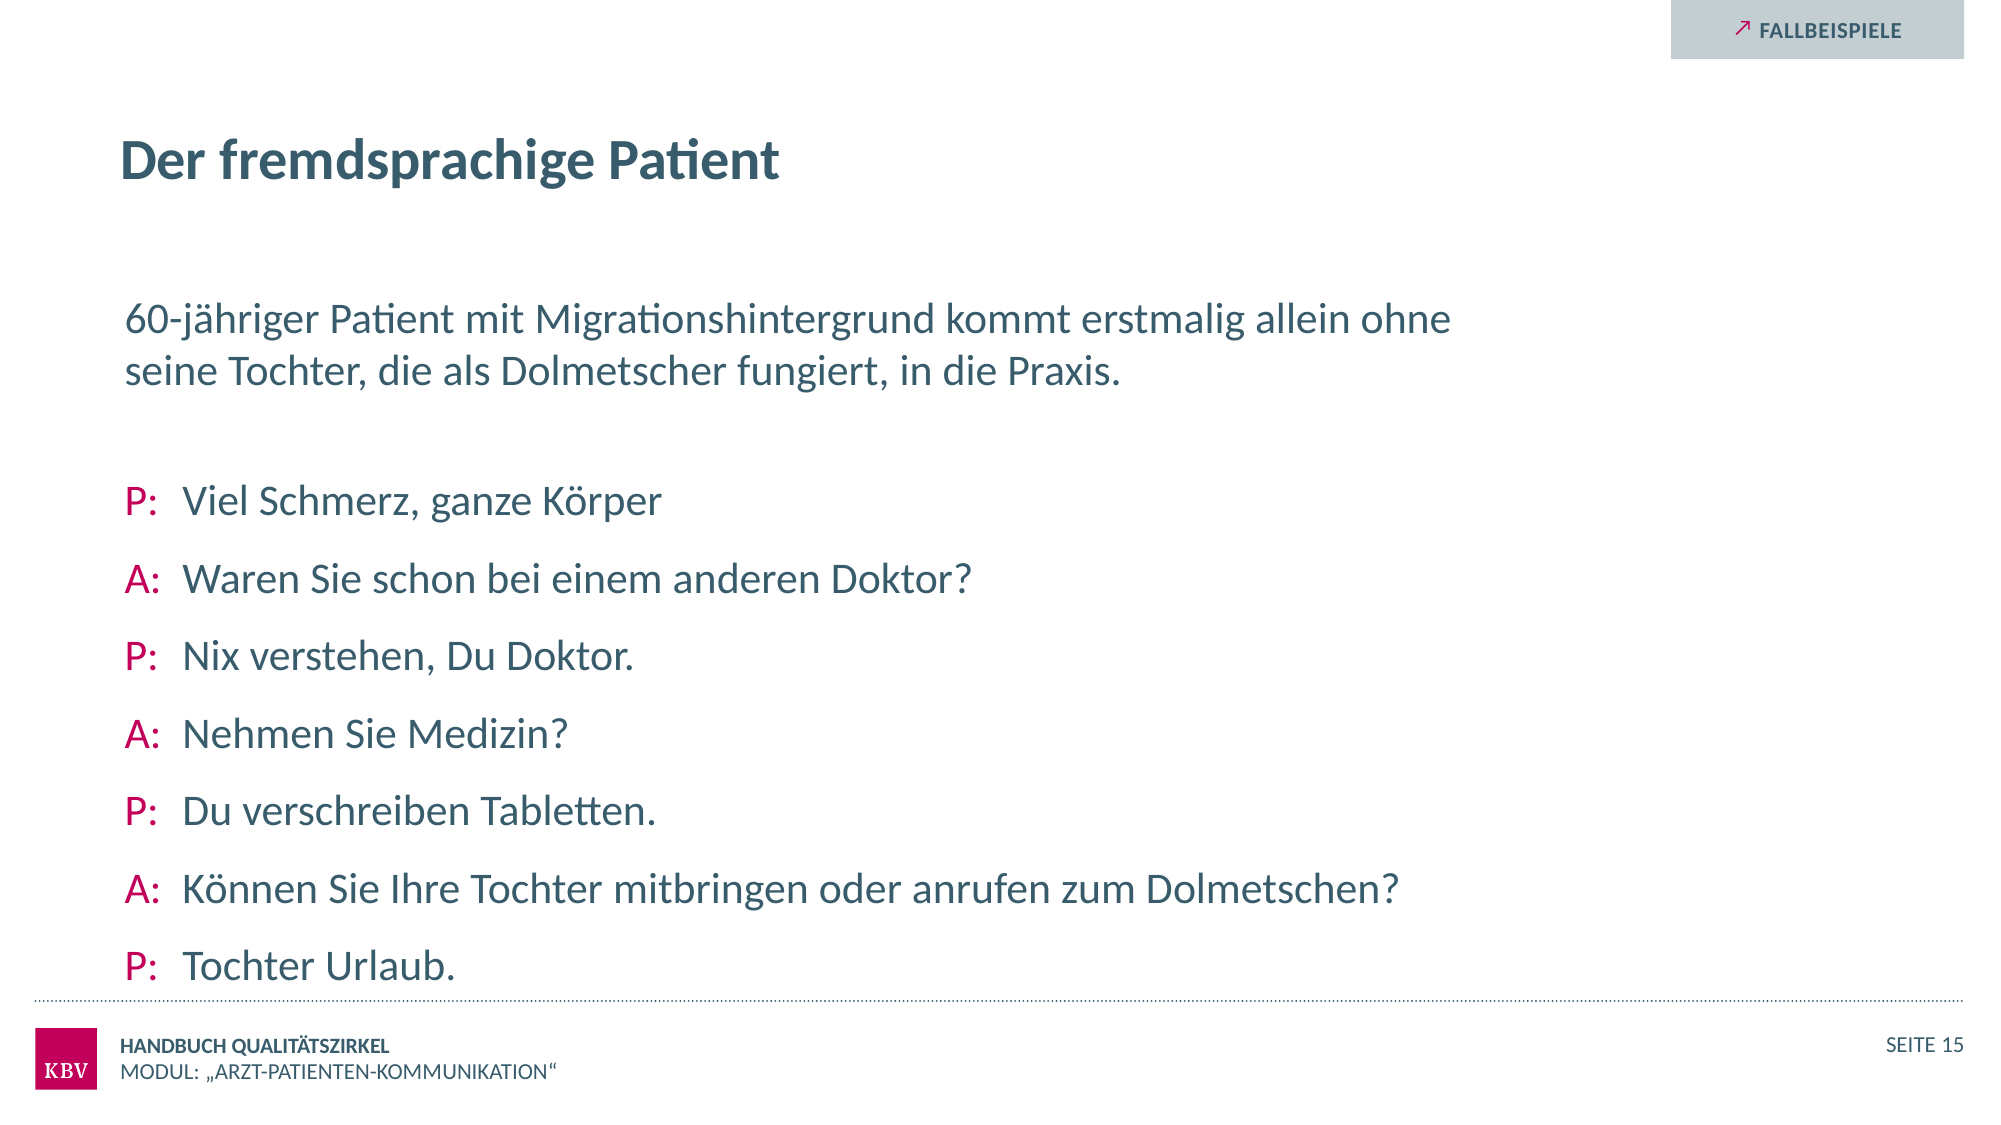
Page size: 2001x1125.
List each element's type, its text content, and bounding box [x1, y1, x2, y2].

text_box 60-jähriger Patient mit Migrationshintergrund kommt erstmalig allein ohne seine Tochter, die als Dolmetscher fungiert, in die Praxis. P: Viel Schmerz, ganze Körper A: Waren Sie schon bei einem anderen Doktor? P: Nix verstehen, Du Doktor. A: Nehmen Sie Medizin? P: Du verschreiben Tabletten. A: Können Sie Ihre Tochter mitbringen oder anrufen zum Dolmetschen? P: Tochter Urlaub. [109, 282, 1494, 997]
slide_number Seite 15 [1787, 1030, 1965, 1057]
footer Handbuch Qualitätszirkel [120, 1030, 1668, 1057]
title Der fremdsprachige Patient [120, 129, 1880, 201]
slide_number Modul: „Arzt-Patienten-Kommunikation“ [120, 1057, 1668, 1084]
